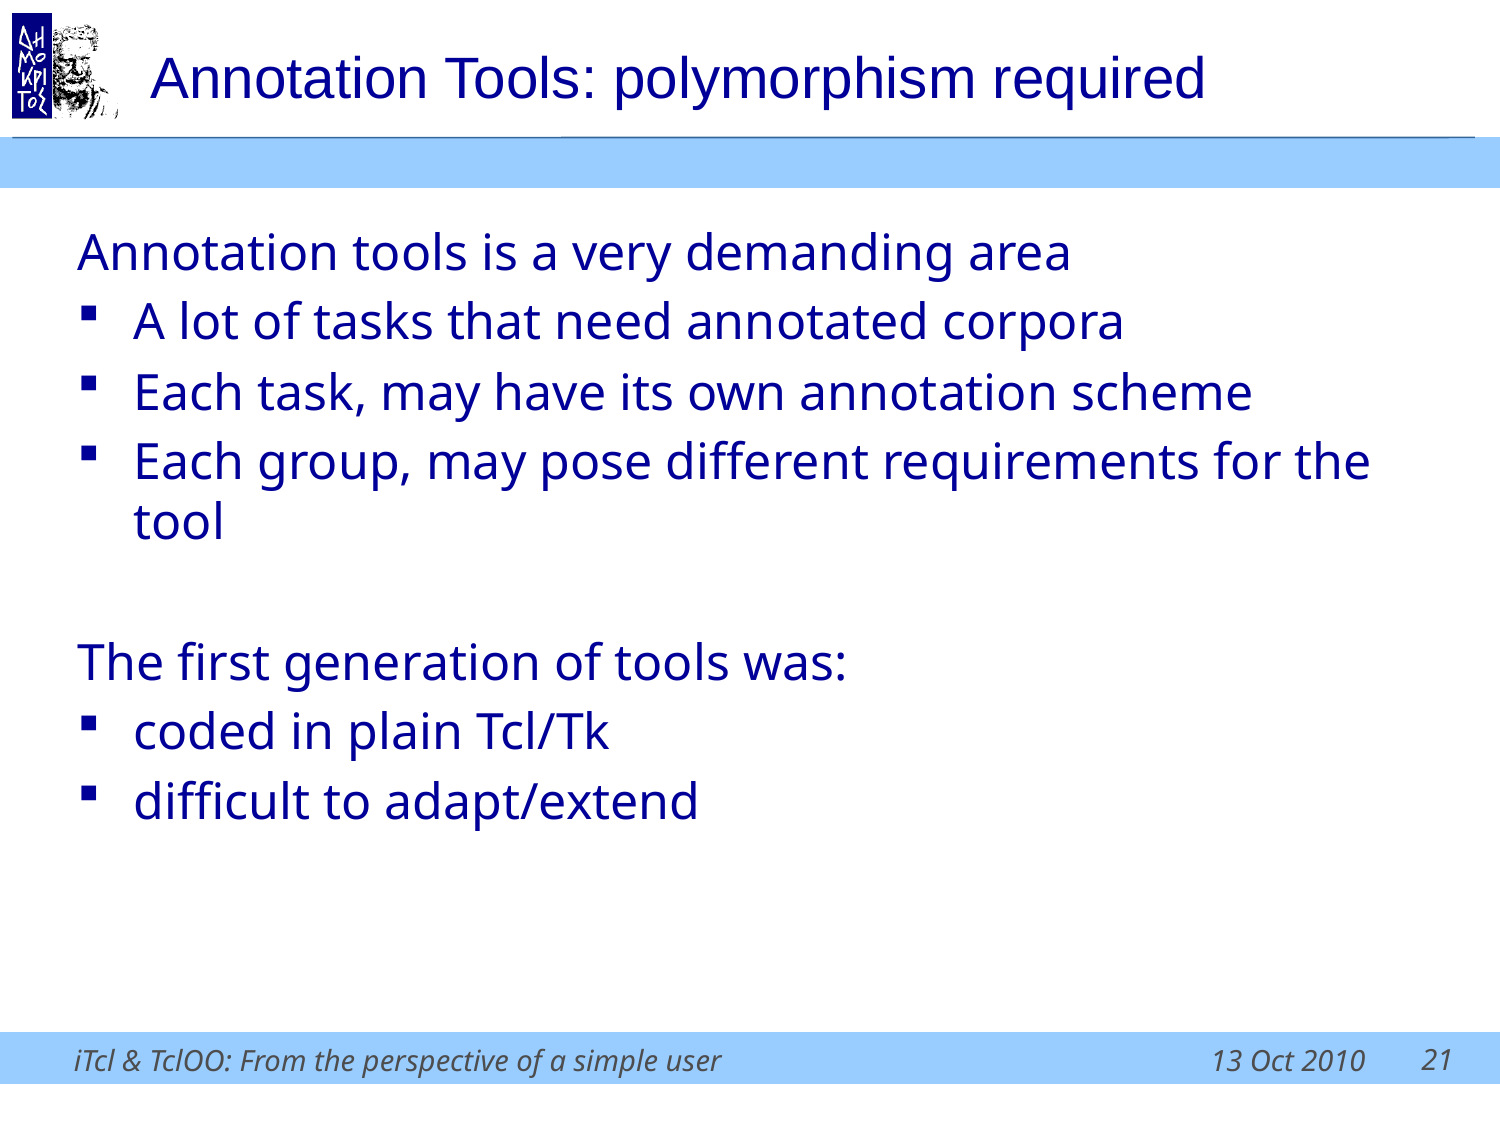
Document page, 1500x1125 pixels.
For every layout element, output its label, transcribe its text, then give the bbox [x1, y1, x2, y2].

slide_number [1190, 1034, 1381, 1086]
picture [11, 13, 118, 120]
slide_number 21 [1399, 1033, 1476, 1084]
title Annotation Tools: polymorphism required [135, 12, 1476, 138]
footer iTcl & TclOO: From the perspective of a simple user [58, 1034, 1190, 1086]
list Annotation tools is a very demanding area A lot of tasks that need annotated corpora Each task, may have its own annotation scheme Each group, may pose different requirements for the tool The first generation of tools was: coded in plain Tcl/Tk difficult to adapt/extend [62, 212, 1438, 1001]
